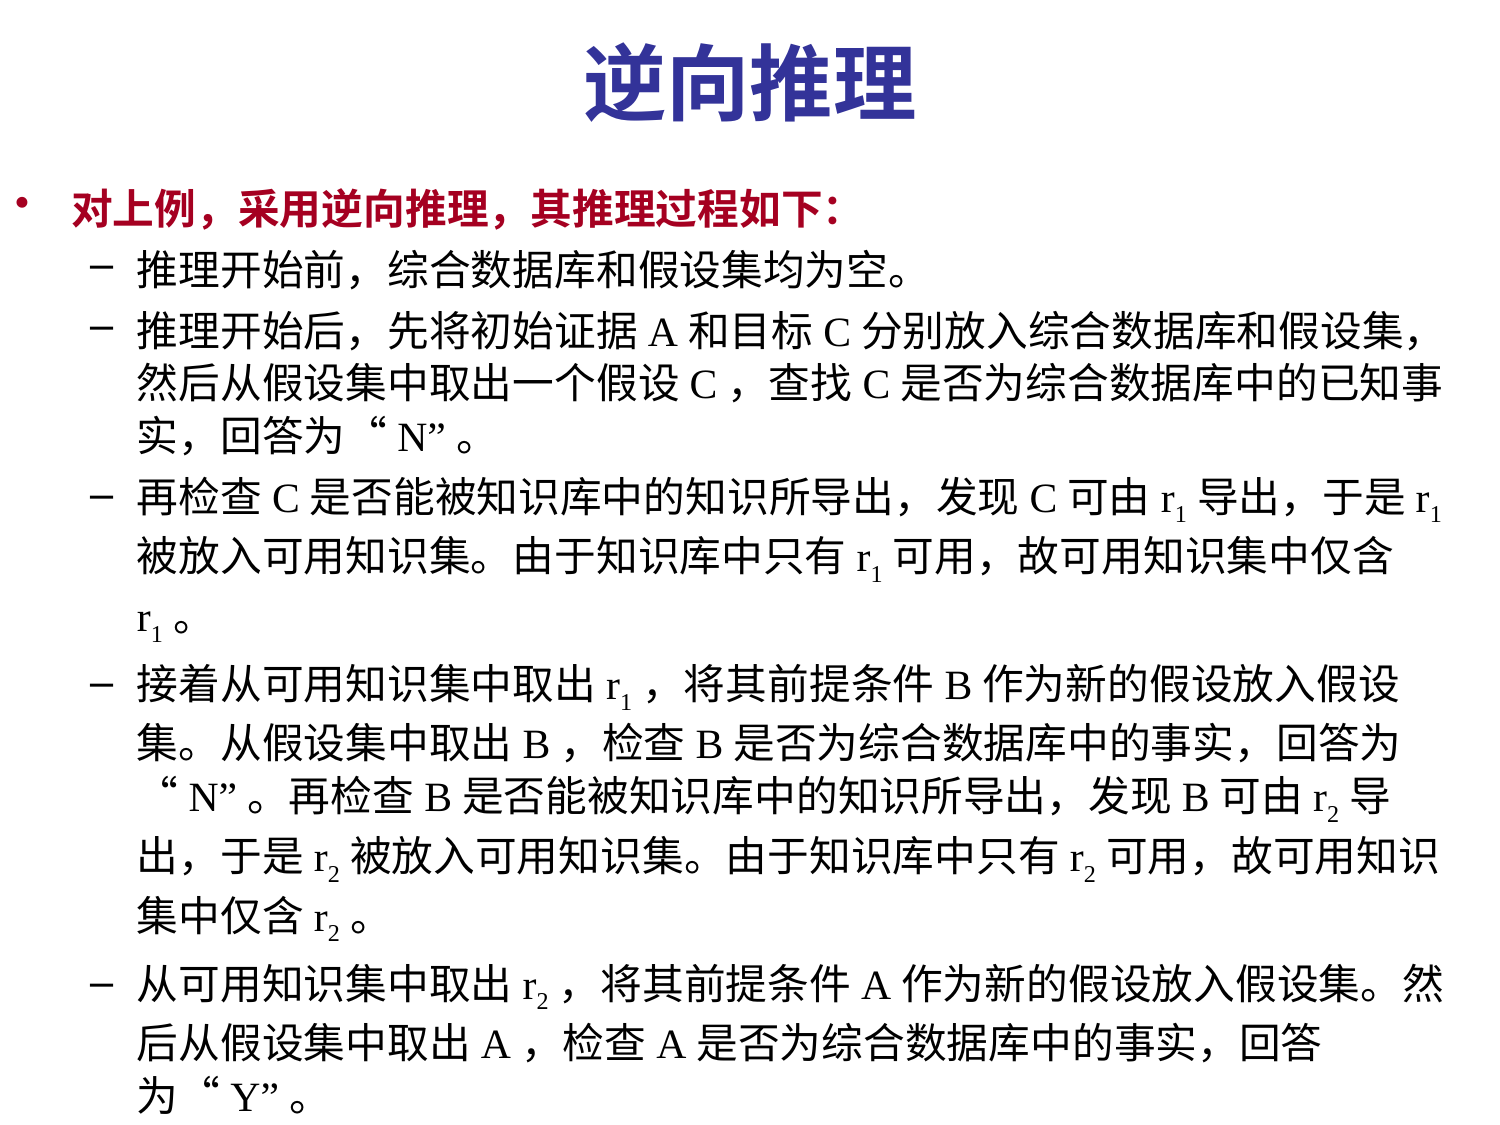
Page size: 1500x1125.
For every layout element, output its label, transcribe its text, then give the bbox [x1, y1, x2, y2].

list 对上例，采用逆向推理，其推理过程如下： 推理开始前，综合数据库和假设集均为空。 推理开始后，先将初始证据A和目标C分别放入综合数据库和假设集，然后从假设集中取出一个假设C，查找C是否为综合数据库中的已知事实，回答为“N”。 再检查C是否能被知识库中的知识所导出，发现C可由r1导出，于是r1被放入可用知识集。由于知识库中只有r1可用，故可用知识集中仅含r1。 接着从可用知识集中取出r1，将其前提条件B作为新的假设放入假设集。从假设集中取出B，检查B是否为综合数据库中的事实，回答为“N”。再检查B是否能被知识库中的知识所导出，发现B可由r2导出，于是r2被放入可用知识集。由于知识库中只有r2可用，故可用知识集中仅含r2。 从可用知识集中取出r2，将其前提条件A作为新的假设放入假设集。然后从假设集中取出A，检查A是否为综合数据库中的事实，回答为“Y”。 说明该假设成立，由于无新的假设，故推理过程成功结束，于是目标C得证。 [0, 172, 1471, 1094]
title 逆向推理 [75, 0, 1425, 168]
